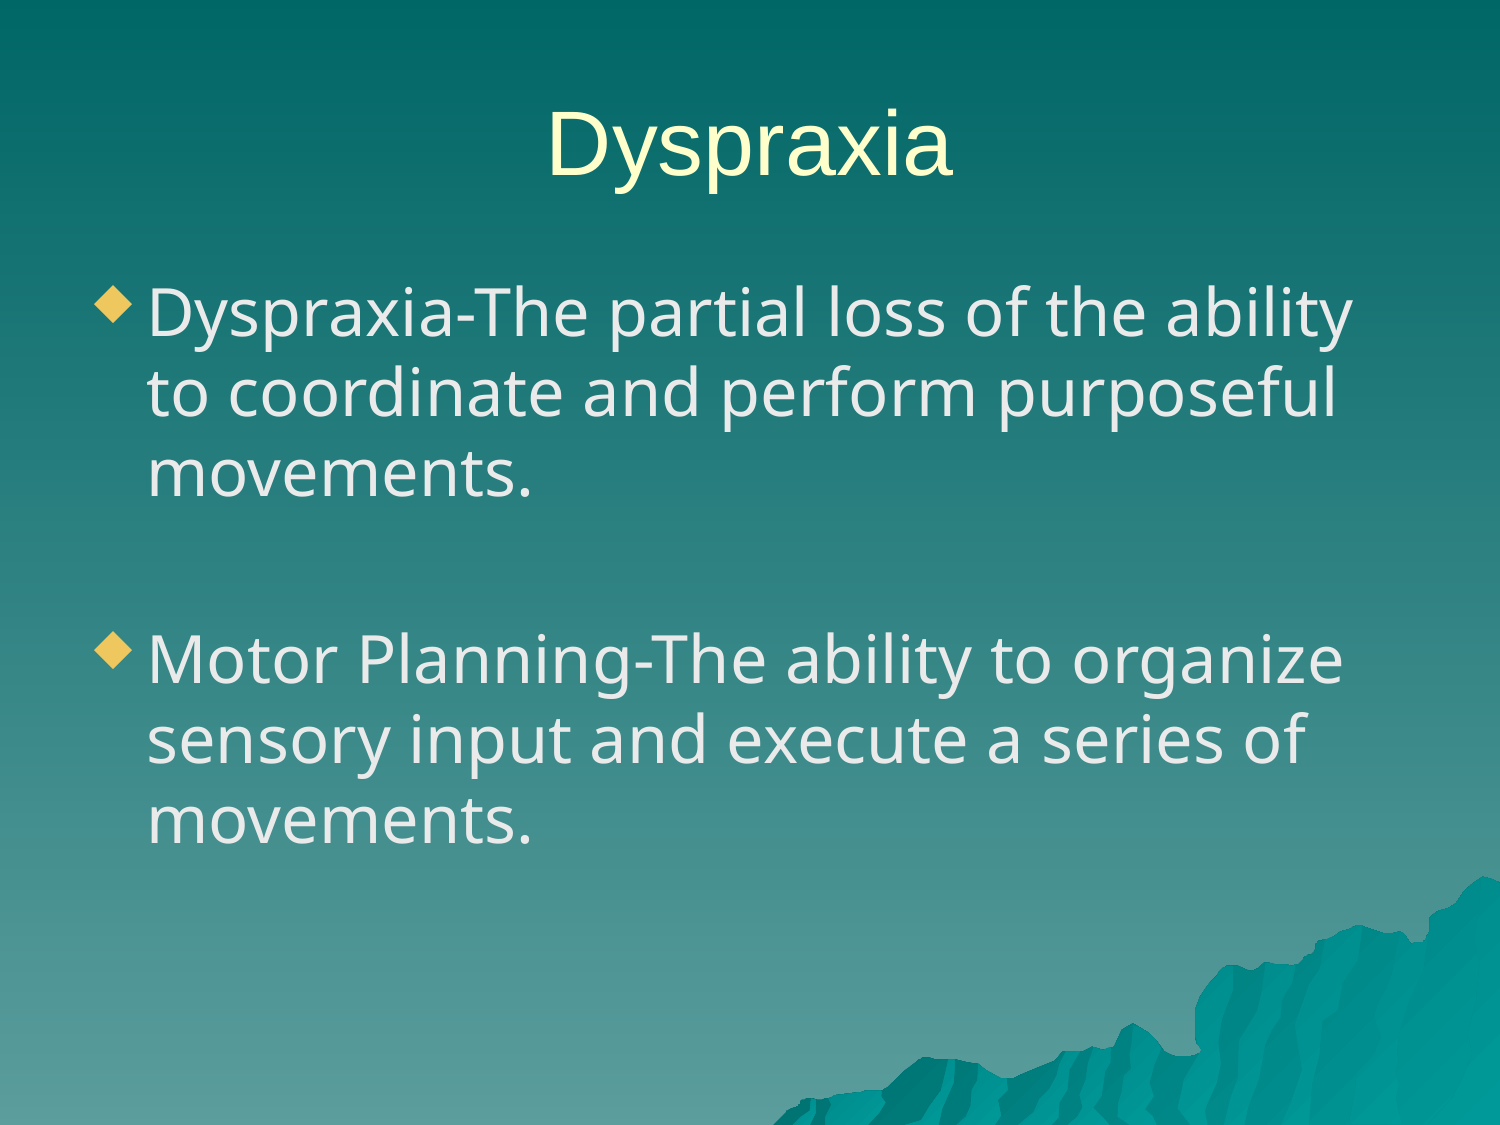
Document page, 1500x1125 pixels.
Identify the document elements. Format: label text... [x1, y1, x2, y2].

title Dyspraxia [74, 45, 1426, 233]
list Dyspraxia-The partial loss of the ability to coordinate and perform purposeful movements. Motor Planning-The ability to organize sensory input and execute a series of movements. [74, 262, 1426, 1006]
